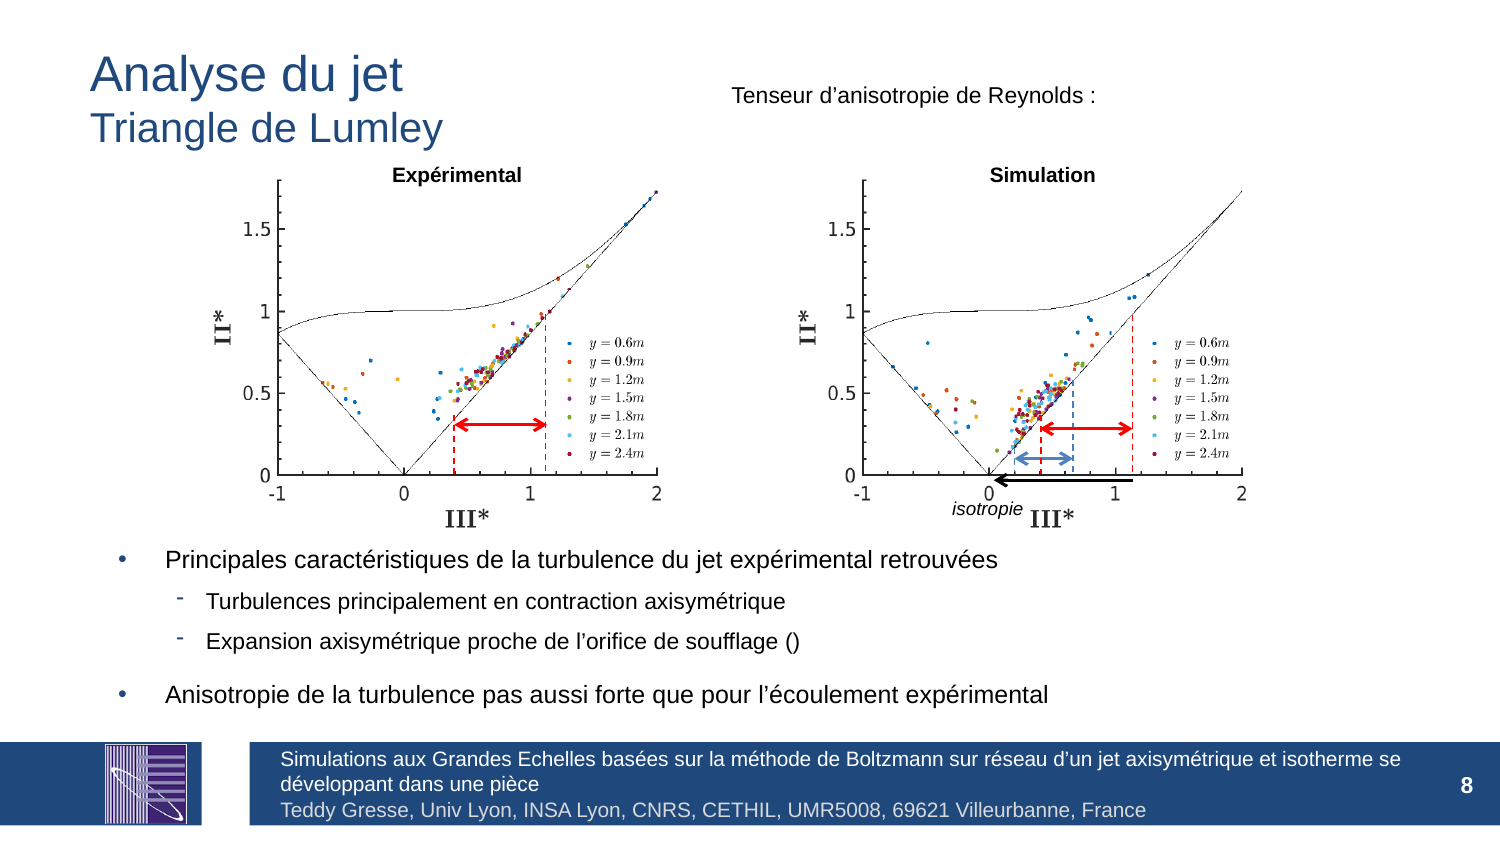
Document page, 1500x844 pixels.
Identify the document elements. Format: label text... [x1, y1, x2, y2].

text_box 8 [1445, 763, 1478, 806]
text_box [210, 151, 1290, 536]
title Analyse du jet Triangle de Lumley [75, 33, 1425, 133]
picture [105, 744, 187, 824]
text_box Simulations aux Grandes Echelles basées sur la méthode de Boltzmann sur réseau d’un jet axisymétrique et isotherme se développant dans une pièce [265, 752, 1471, 788]
text_box Teddy Gresse, Univ Lyon, INSA Lyon, CNRS, CETHIL, UMR5008, 69621 Villeurbanne, France [265, 789, 1471, 825]
